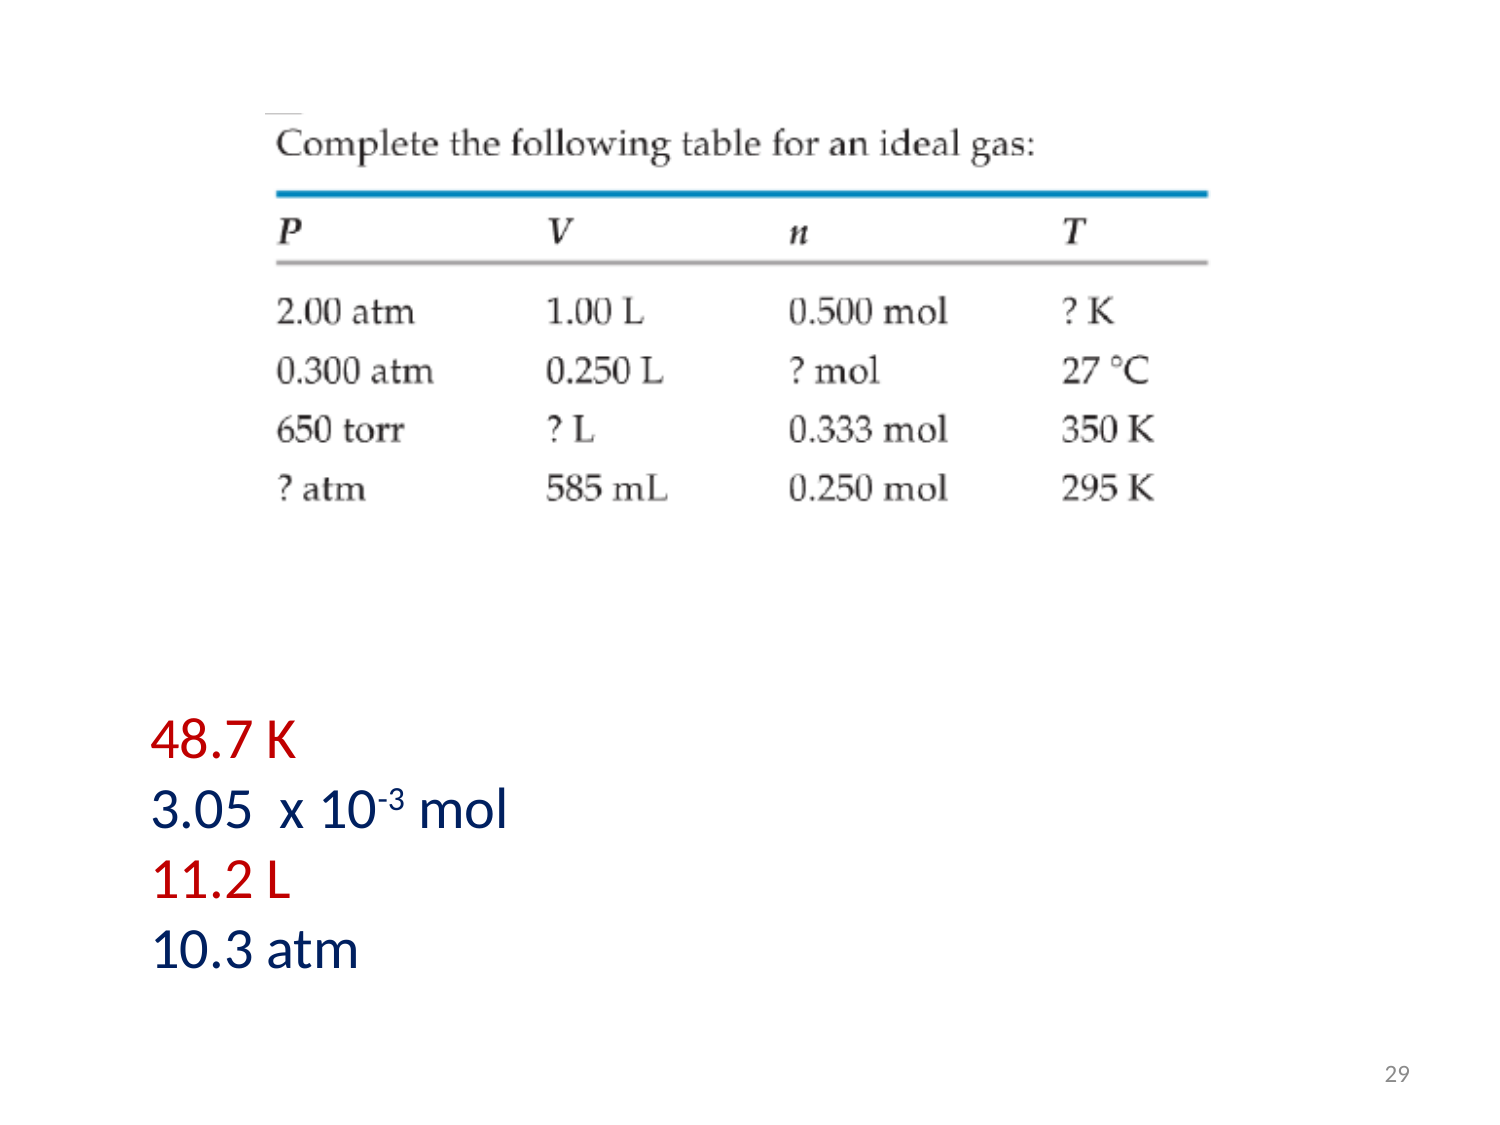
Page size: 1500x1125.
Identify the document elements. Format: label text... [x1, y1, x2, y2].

slide_number 29 [1074, 1042, 1425, 1103]
picture [265, 113, 1211, 517]
text_box 48.7 K 3.05 x 10-3 mol 11.2 L 10.3 atm [135, 692, 1058, 987]
